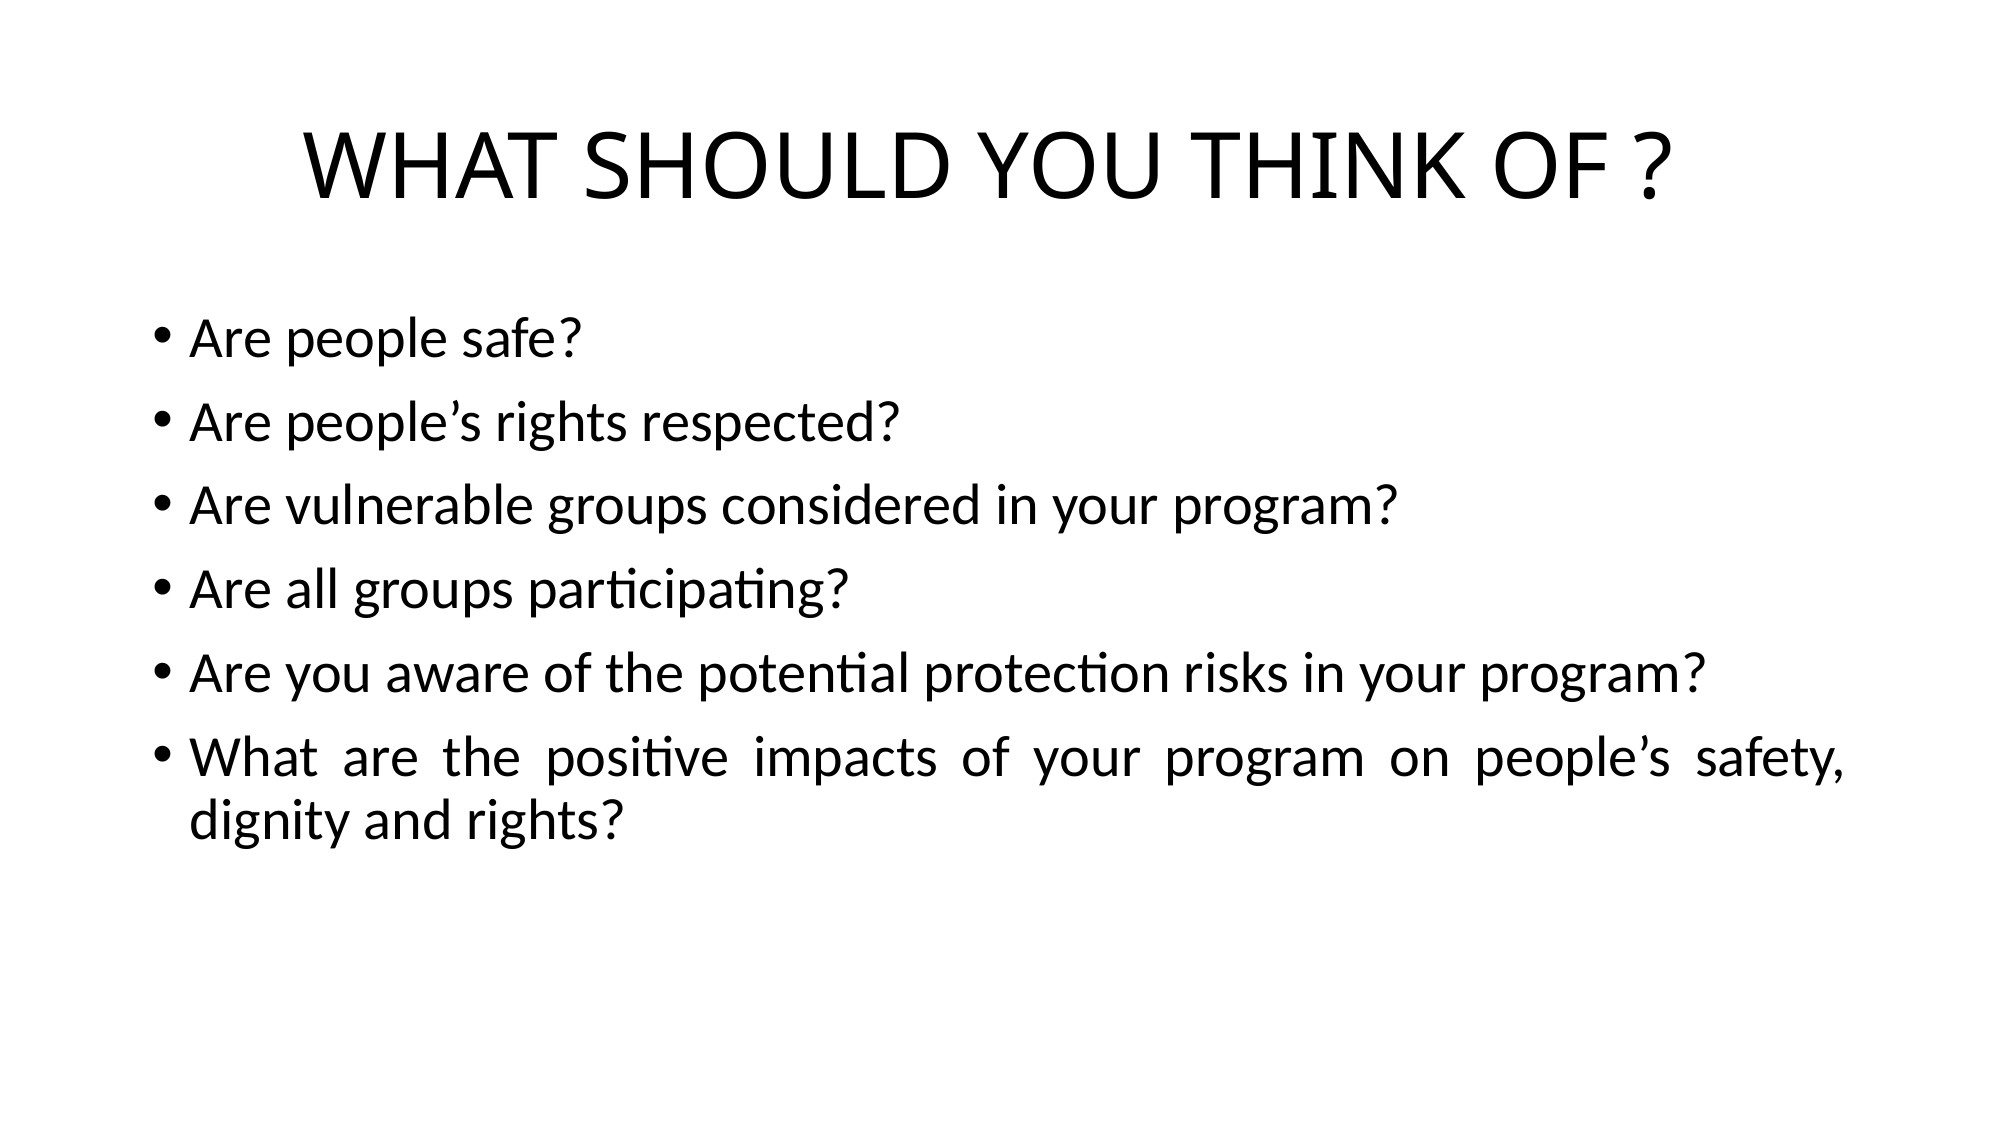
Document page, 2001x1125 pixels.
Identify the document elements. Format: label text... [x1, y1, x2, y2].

title WHAT SHOULD YOU THINK OF ? [137, 59, 1863, 278]
list Are people safe? Are people’s rights respected? Are vulnerable groups considered in your program? Are all groups participating? Are you aware of the potential protection risks in your program? What are the positive impacts of your program on people’s safety, dignity and rights? [137, 299, 1863, 1014]
